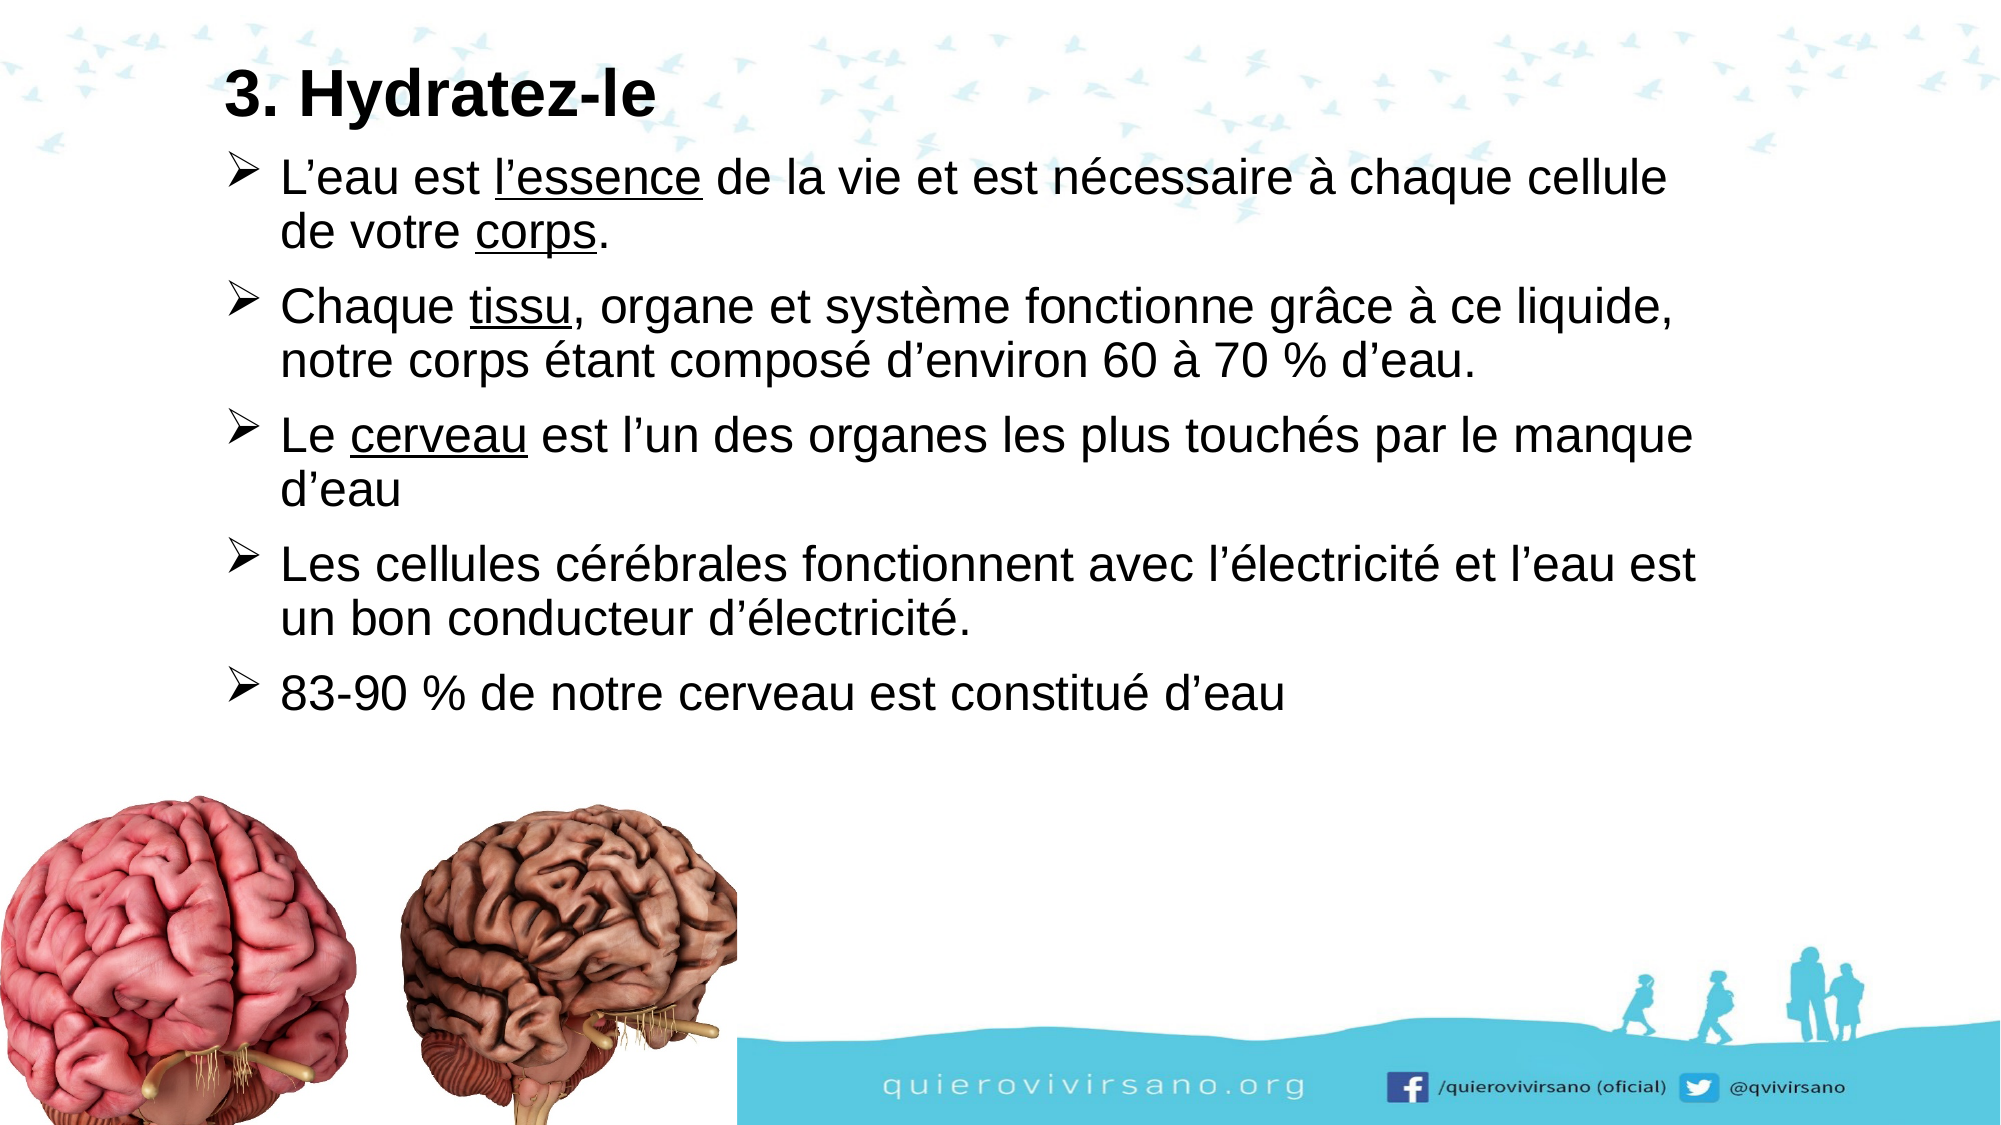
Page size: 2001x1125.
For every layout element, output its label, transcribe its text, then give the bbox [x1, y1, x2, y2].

subtitle 3. Hydratez-le L’eau est l’essence de la vie et est nécessaire à chaque cellule de votre corps. Chaque tissu, organe et système fonctionne grâce à ce liquide, notre corps étant composé d’environ 60 à 70 % d’eau. Le cerveau est l’un des organes les plus touchés par le manque d’eau Les cellules cérébrales fonctionnent avec l’électricité et l’eau est un bon conducteur d’électricité. 83-90 % de notre cerveau est constitué d’eau [209, 51, 1741, 769]
picture [0, 0, 2001, 1125]
